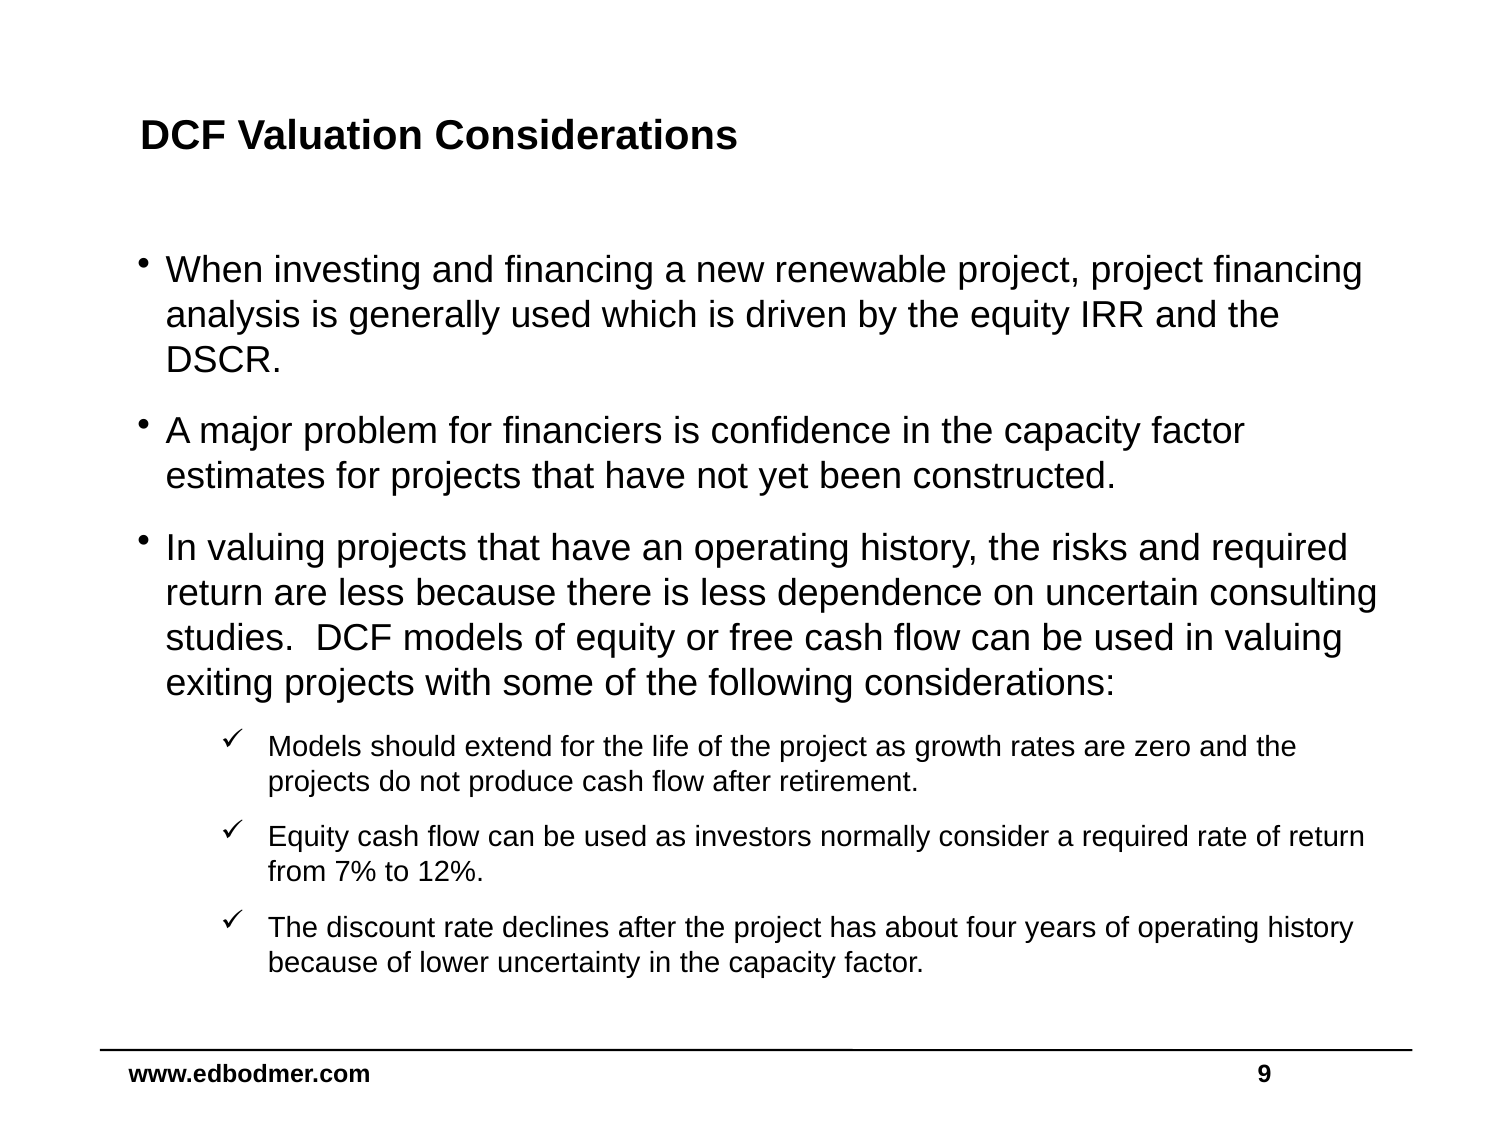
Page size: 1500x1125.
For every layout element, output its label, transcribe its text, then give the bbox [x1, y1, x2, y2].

title DCF Valuation Considerations [124, 99, 1288, 226]
list When investing and financing a new renewable project, project financing analysis is generally used which is driven by the equity IRR and the DSCR. A major problem for financiers is confidence in the capacity factor estimates for projects that have not yet been constructed. In valuing projects that have an operating history, the risks and required return are less because there is less dependence on uncertain consulting studies. DCF models of equity or free cash flow can be used in valuing exiting projects with some of the following considerations: Models should extend for the life of the project as growth rates are zero and the projects do not produce cash flow after retirement. Equity cash flow can be used as investors normally consider a required rate of return from 7% to 12%. The discount rate declines after the project has about four years of operating history because of lower uncertainty in the capacity factor. [112, 237, 1401, 1026]
